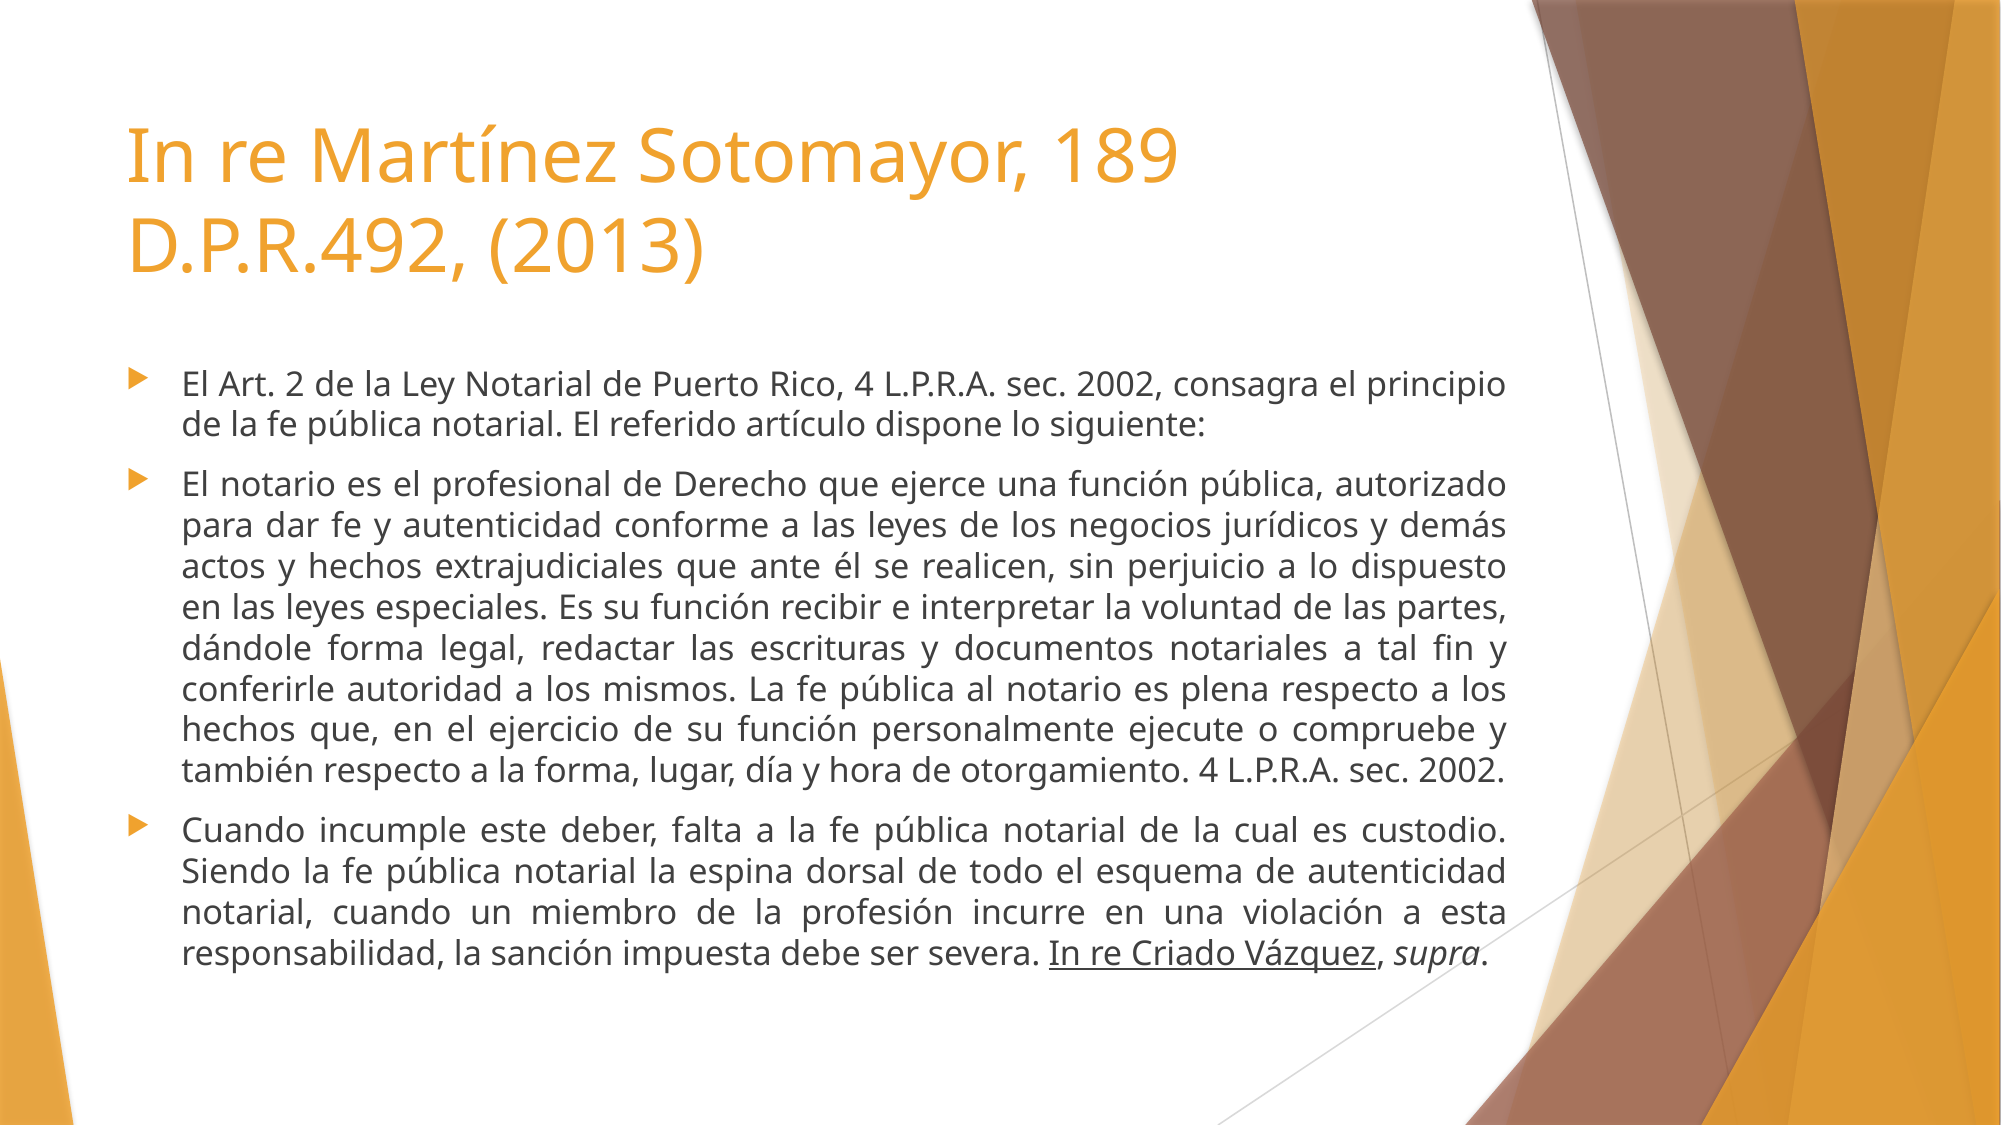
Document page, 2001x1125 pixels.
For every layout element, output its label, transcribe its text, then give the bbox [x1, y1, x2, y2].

title In re Martínez Sotomayor, 189 D.P.R.492, (2013) [111, 99, 1522, 317]
list El Art. 2 de la Ley Notarial de Puerto Rico, 4 L.P.R.A. sec. 2002, consagra el principio de la fe pública notarial. El referido artículo dispone lo siguiente: El notario es el profesional de Derecho que ejerce una función pública, autorizado para dar fe y autenticidad conforme a las leyes de los negocios jurídicos y demás actos y hechos extrajudiciales que ante él se realicen, sin perjuicio a lo dispuesto en las leyes especiales. Es su función recibir e interpretar la voluntad de las partes, dándole forma legal, redactar las escrituras y documentos notariales a tal fin y conferirle autoridad a los mismos. La fe pública al notario es plena respecto a los hechos que, en el ejercicio de su función personalmente ejecute o compruebe y también respecto a la forma, lugar, día y hora de otorgamiento. 4 L.P.R.A. sec. 2002. Cuando incumple este deber, falta a la fe pública notarial de la cual es custodio. Siendo la fe pública notarial la espina dorsal de todo el esquema de autenticidad notarial, cuando un miembro de la profesión incurre en una violación a esta responsabilidad, la sanción impuesta debe ser severa. In re Criado Vázquez, supra. [111, 354, 1522, 992]
